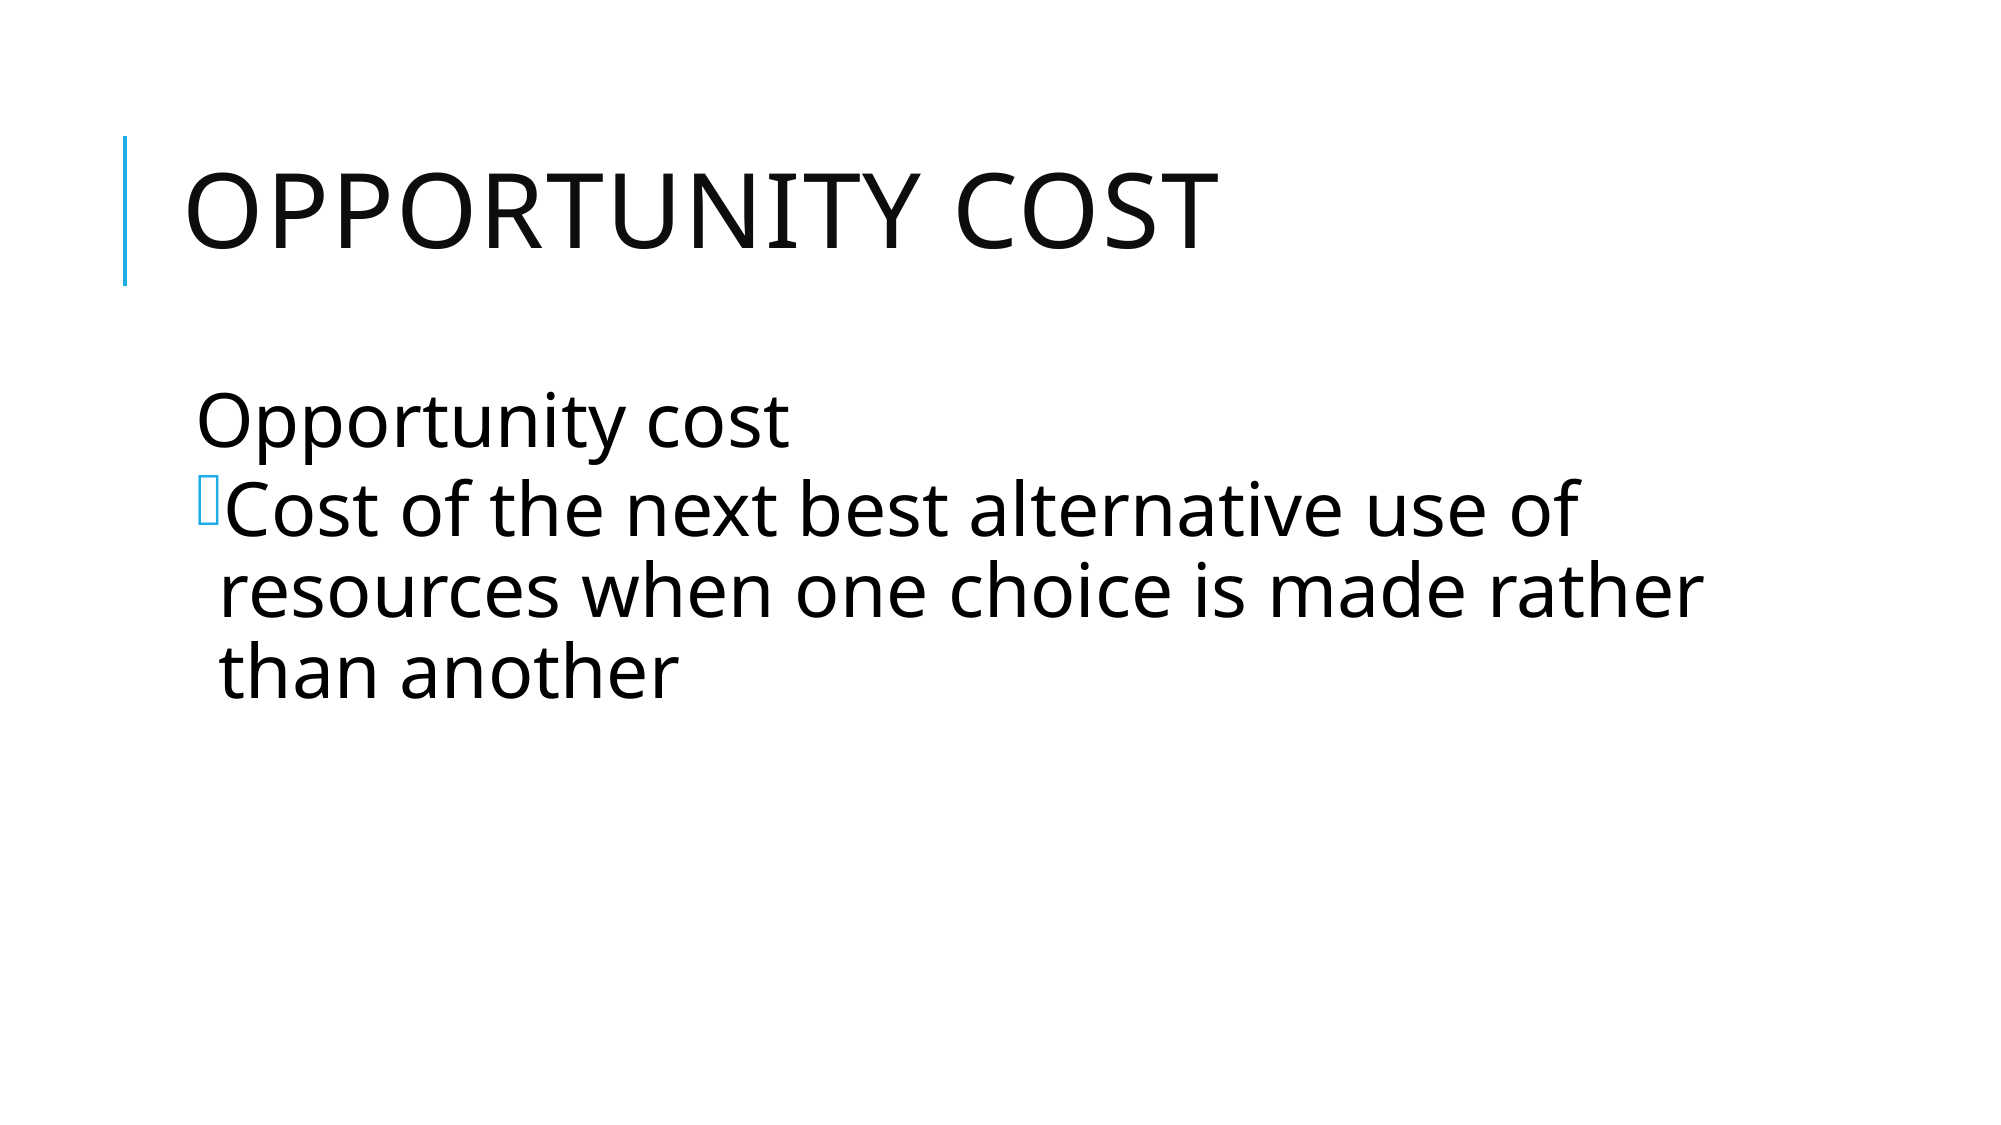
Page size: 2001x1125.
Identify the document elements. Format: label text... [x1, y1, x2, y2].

list Opportunity cost Cost of the next best alternative use of resources when one choice is made rather than another [168, 375, 1763, 1035]
title Opportunity cost [168, 96, 1763, 342]
